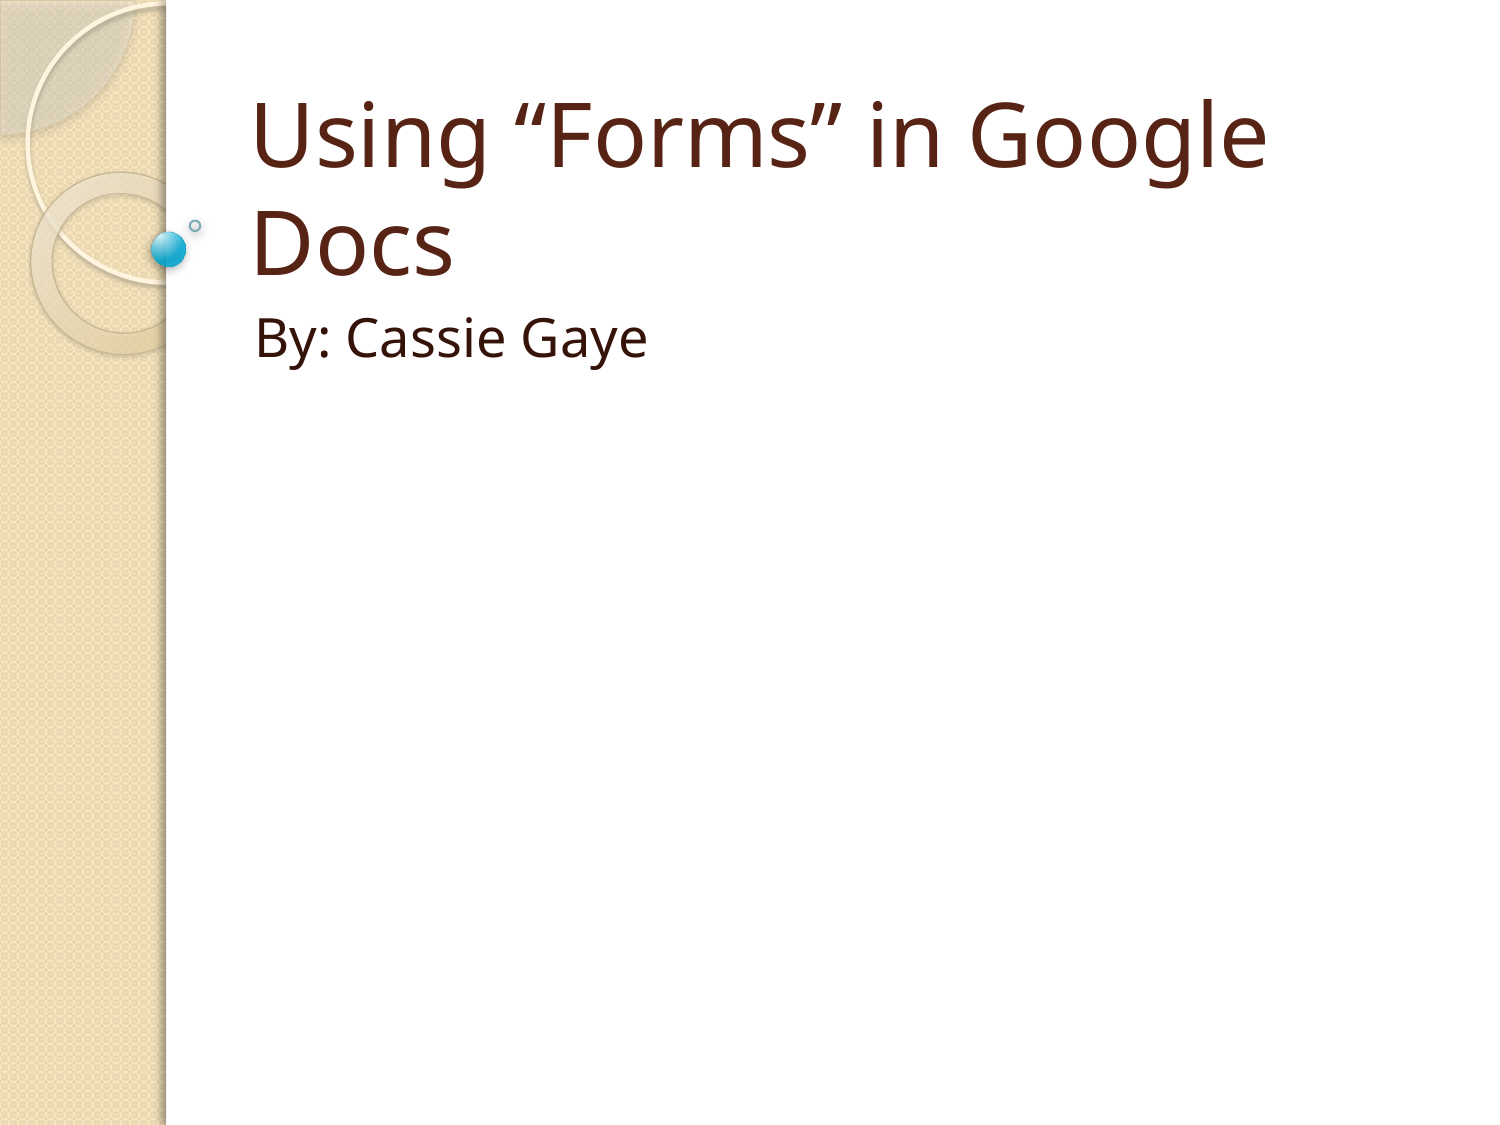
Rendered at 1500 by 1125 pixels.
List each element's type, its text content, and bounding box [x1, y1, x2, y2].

title Using “Forms” in Google Docs [234, 59, 1450, 301]
subtitle By: Cassie Gaye [234, 303, 1450, 591]
